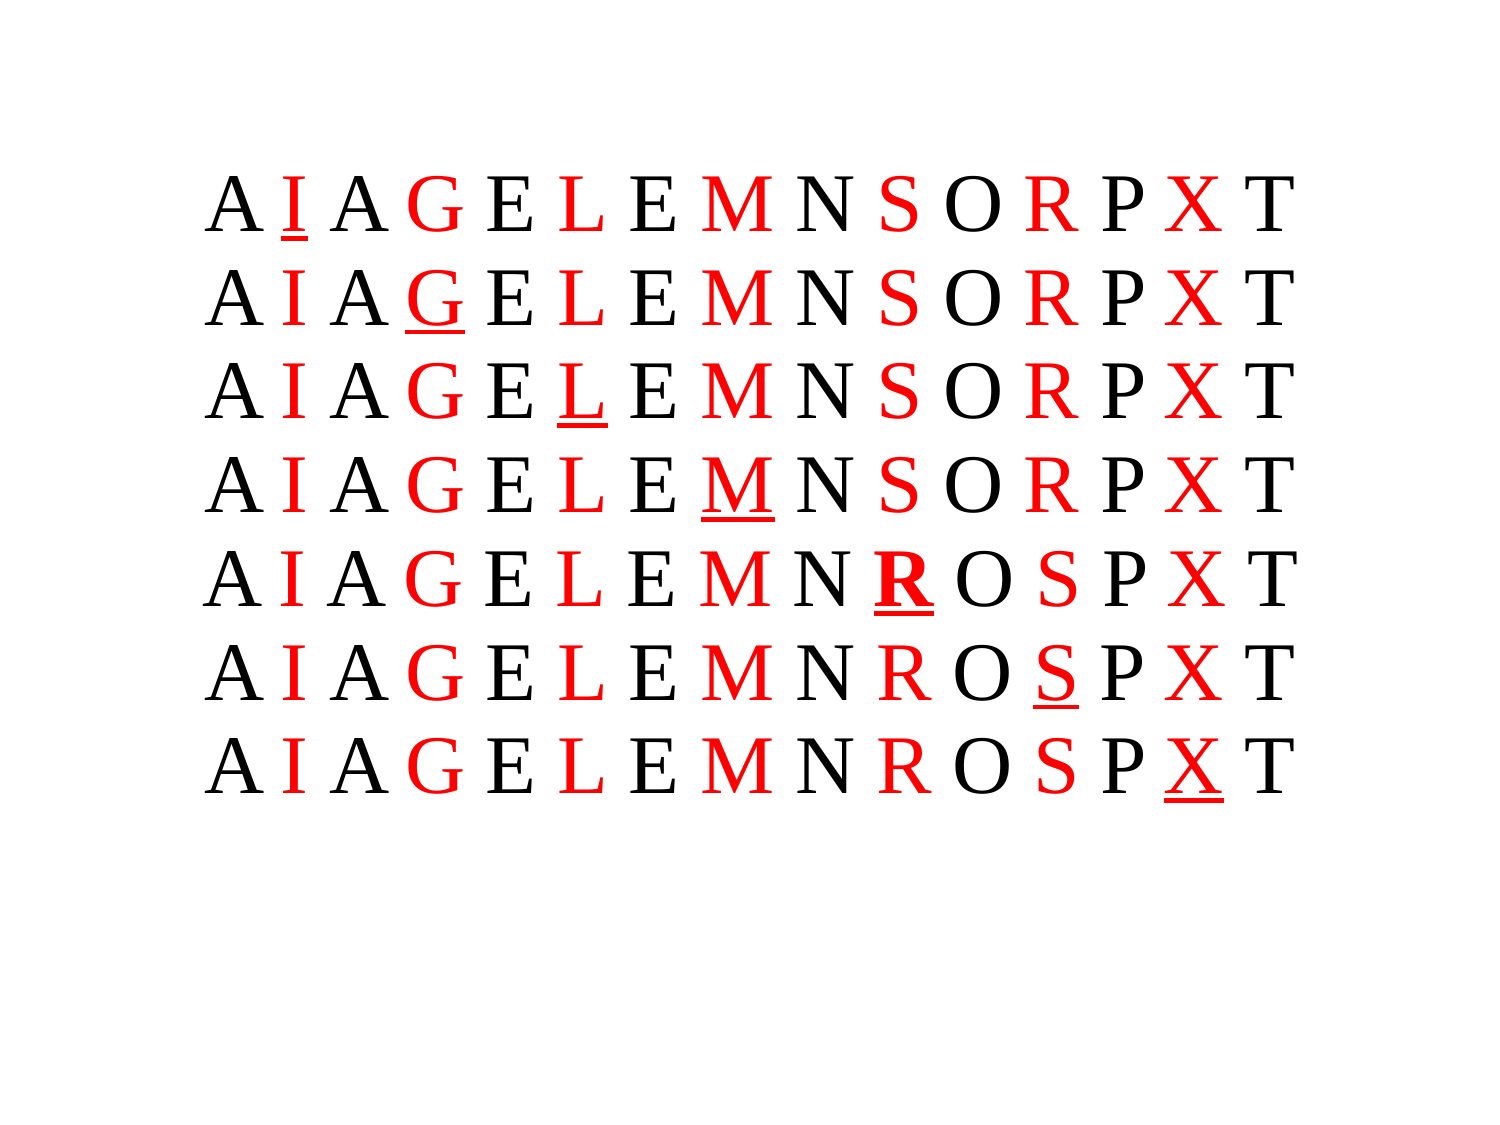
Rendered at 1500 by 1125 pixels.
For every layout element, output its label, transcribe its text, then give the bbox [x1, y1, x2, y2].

text_box A I A G E L E M N R O S P X T [0, 515, 1500, 609]
text_box A I A G E L E M N R O S P X T [0, 703, 1500, 821]
text_box A I A G E L E M N S O R P X T [0, 140, 1500, 234]
text_box A I A G E L E M N S O R P X T [0, 328, 1500, 421]
text_box A I A G E L E M N R O S P X T [0, 609, 1500, 703]
text_box A I A G E L E M N S O R P X T [0, 234, 1500, 328]
text_box A I A G E L E M N S O R P X T [0, 421, 1500, 515]
